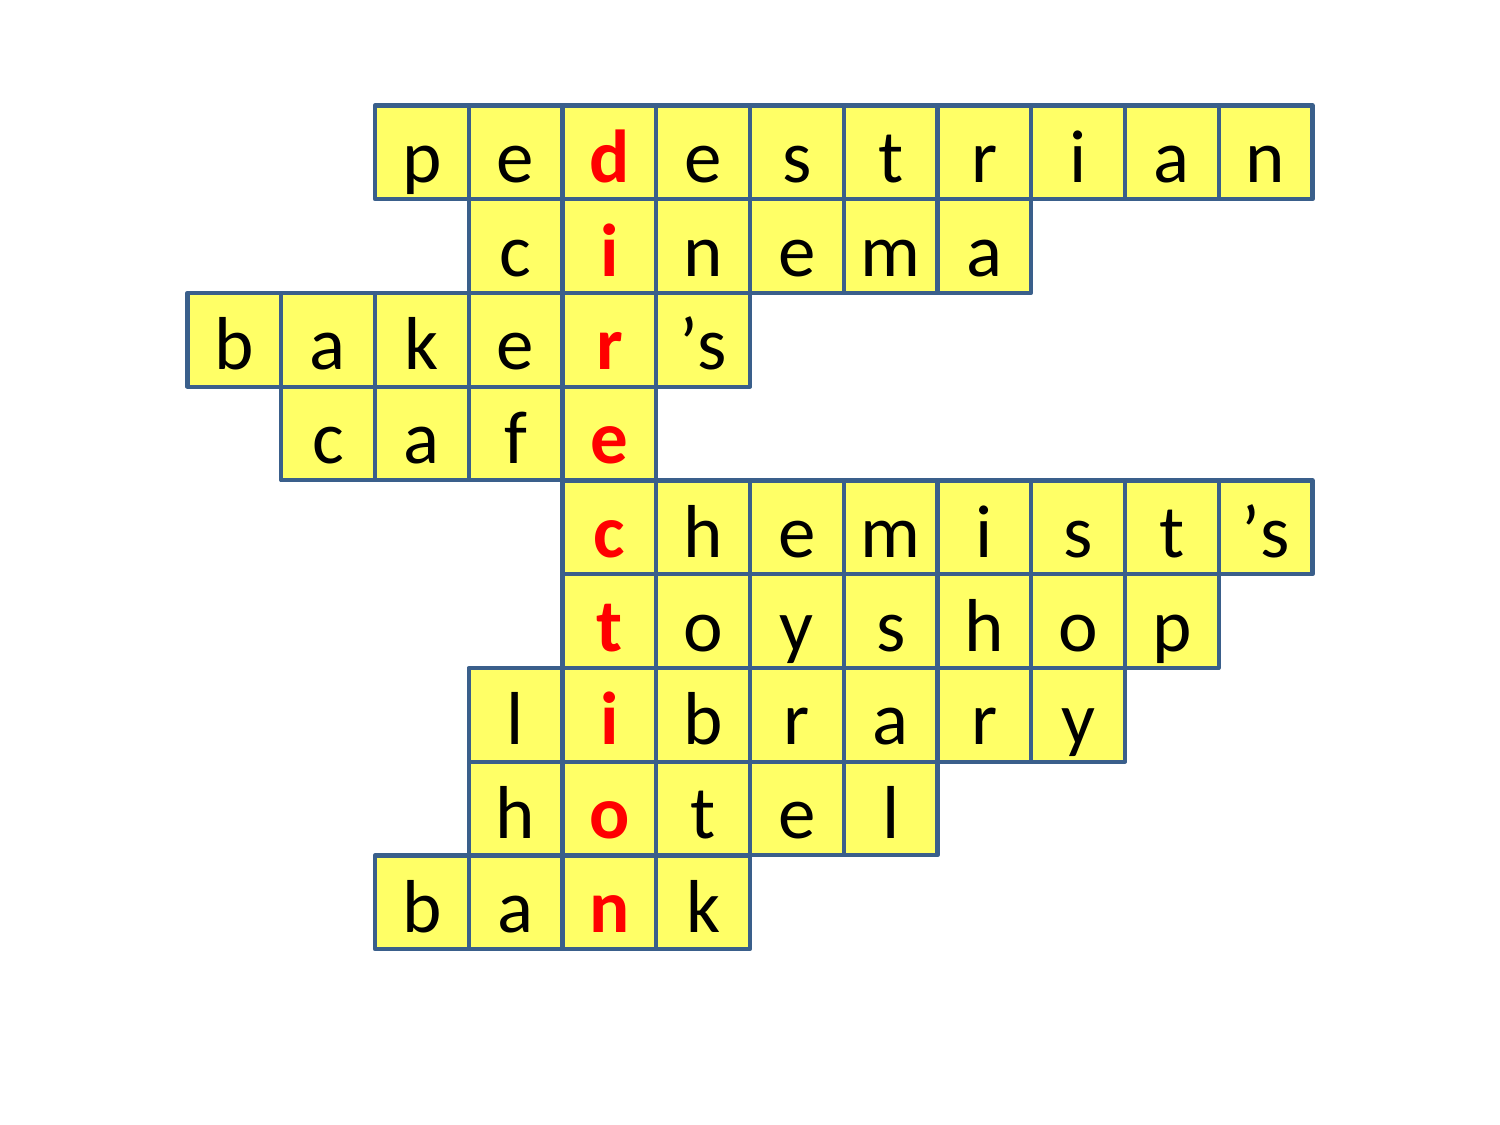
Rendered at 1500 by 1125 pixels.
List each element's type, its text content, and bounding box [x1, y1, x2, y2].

text_box n [1217, 103, 1315, 201]
text_box a [846, 670, 935, 760]
text_box e [748, 197, 846, 295]
text_box p [1127, 576, 1221, 670]
text_box c [467, 197, 564, 291]
text_box o [1029, 576, 1127, 670]
text_box m [842, 478, 940, 572]
text_box s [846, 572, 935, 670]
text_box a [279, 291, 377, 389]
text_box k [377, 291, 467, 389]
text_box e [748, 478, 842, 572]
text_box e [467, 103, 564, 197]
text_box s [748, 103, 846, 197]
text_box b [185, 291, 279, 389]
text_box l [846, 760, 940, 857]
text_box t [560, 572, 654, 670]
text_box b [373, 853, 471, 951]
text_box ’s [654, 291, 752, 389]
text_box r [564, 291, 654, 389]
text_box b [654, 669, 748, 760]
text_box s [1029, 478, 1127, 576]
text_box y [748, 572, 846, 670]
text_box t [654, 760, 748, 857]
text_box k [654, 857, 752, 951]
text_box h [467, 760, 564, 857]
text_box r [935, 666, 1033, 764]
text_box r [935, 103, 1029, 197]
text_box c [279, 389, 373, 482]
text_box e [748, 760, 846, 857]
text_box h [935, 572, 1029, 666]
text_box i [564, 670, 654, 764]
text_box i [564, 197, 654, 291]
text_box a [1127, 103, 1217, 201]
text_box o [564, 764, 654, 853]
text_box d [564, 103, 654, 197]
text_box e [564, 389, 658, 482]
text_box i [1029, 103, 1127, 201]
text_box ’s [1217, 478, 1315, 576]
text_box n [654, 197, 748, 291]
text_box e [654, 103, 748, 197]
text_box h [654, 478, 748, 572]
text_box e [467, 291, 564, 389]
text_box l [467, 666, 564, 760]
text_box m [846, 197, 935, 295]
text_box a [935, 197, 1033, 295]
text_box t [1127, 478, 1217, 576]
text_box c [560, 482, 654, 572]
text_box o [654, 572, 748, 670]
text_box y [1033, 670, 1127, 764]
text_box i [940, 478, 1029, 572]
text_box r [748, 670, 846, 760]
text_box p [373, 103, 467, 201]
text_box f [471, 389, 564, 482]
text_box n [564, 853, 654, 951]
text_box a [471, 857, 564, 951]
text_box a [373, 389, 471, 482]
text_box t [846, 103, 935, 197]
